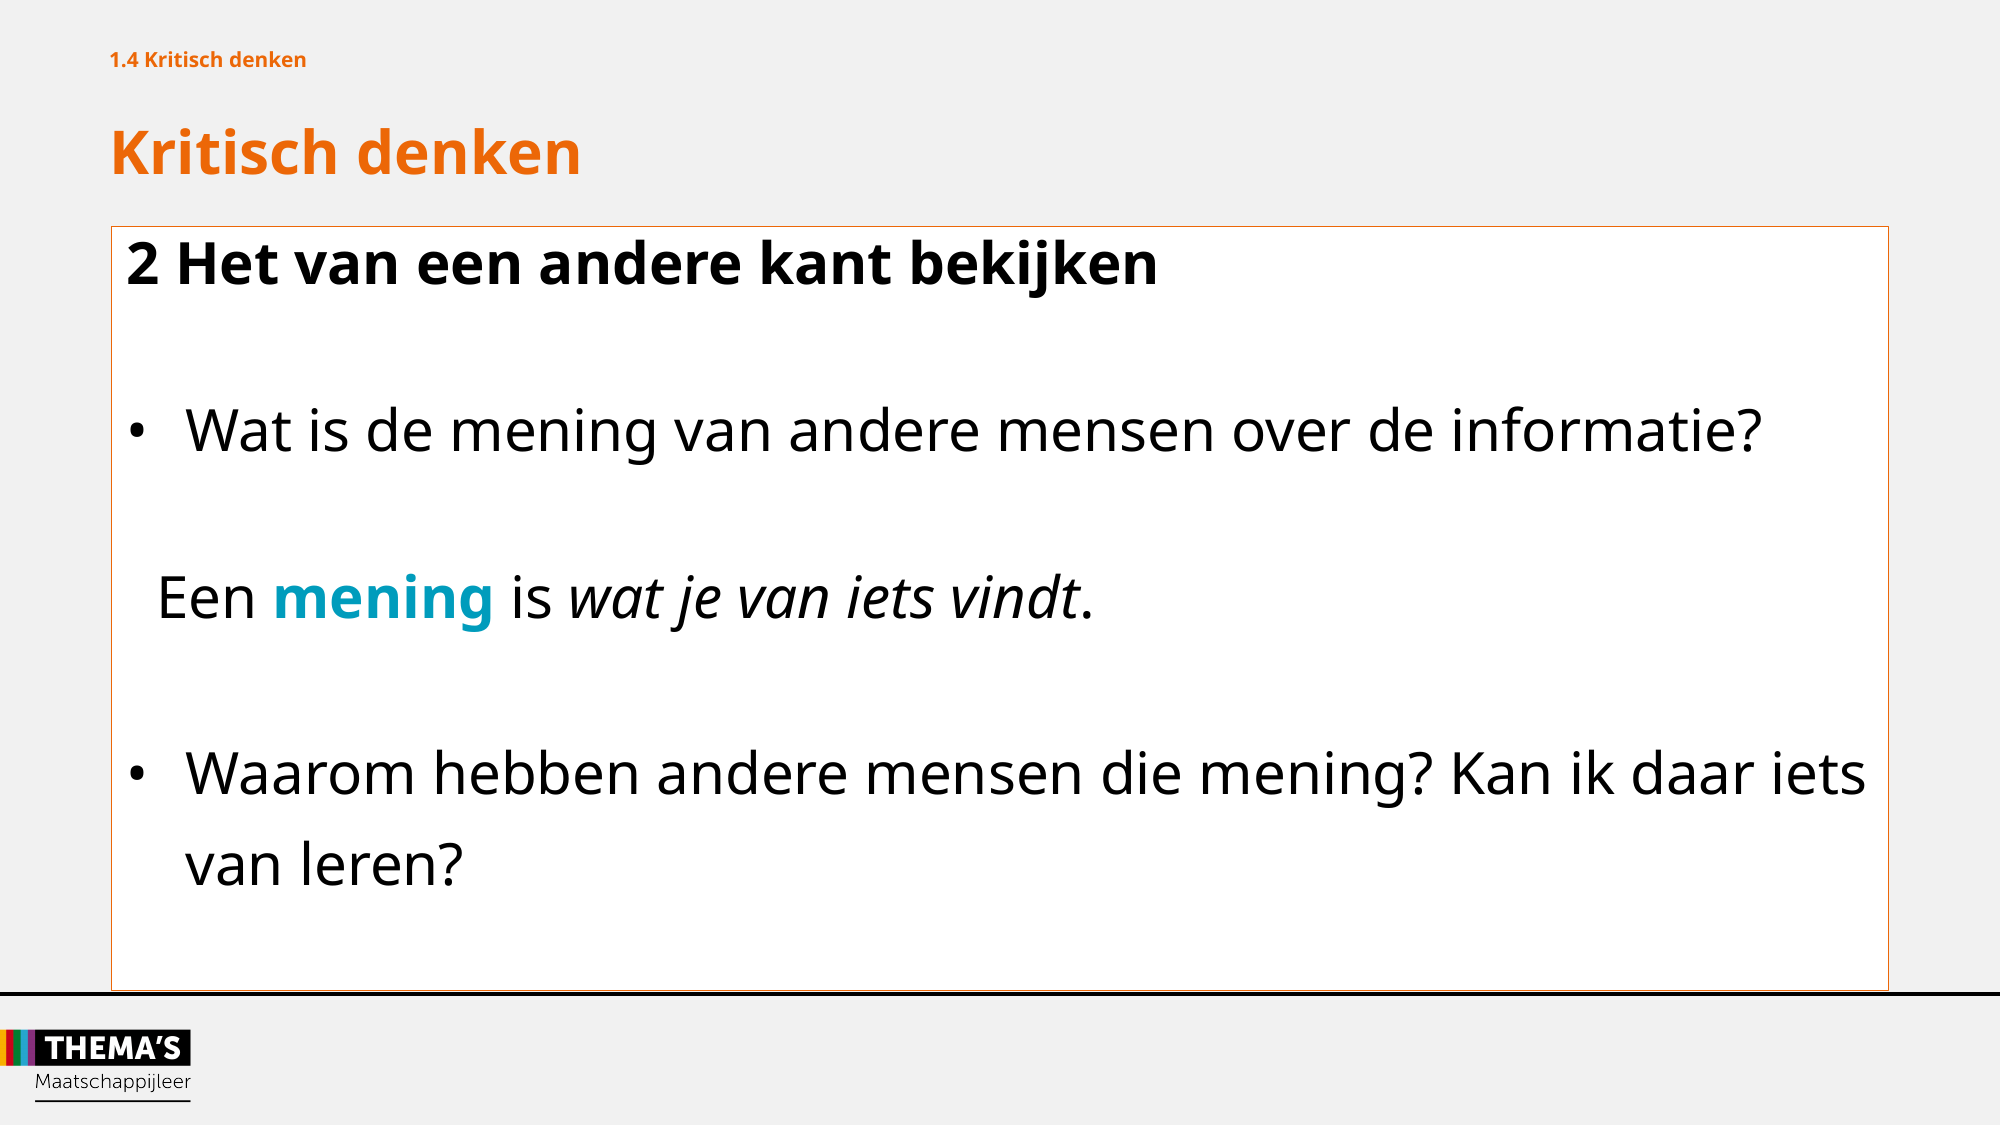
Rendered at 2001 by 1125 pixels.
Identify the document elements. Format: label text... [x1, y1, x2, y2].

list 2 Het van een andere kant bekijken • Wat is de mening van andere mensen over de informatie? Een mening is wat je van iets vindt. • Waarom hebben andere mensen die mening? Kan ik daar iets van leren? [111, 226, 1889, 991]
list 1.4 Kritisch denken [94, 33, 941, 88]
picture [0, 993, 203, 1125]
list Kritisch denken [94, 114, 1879, 205]
